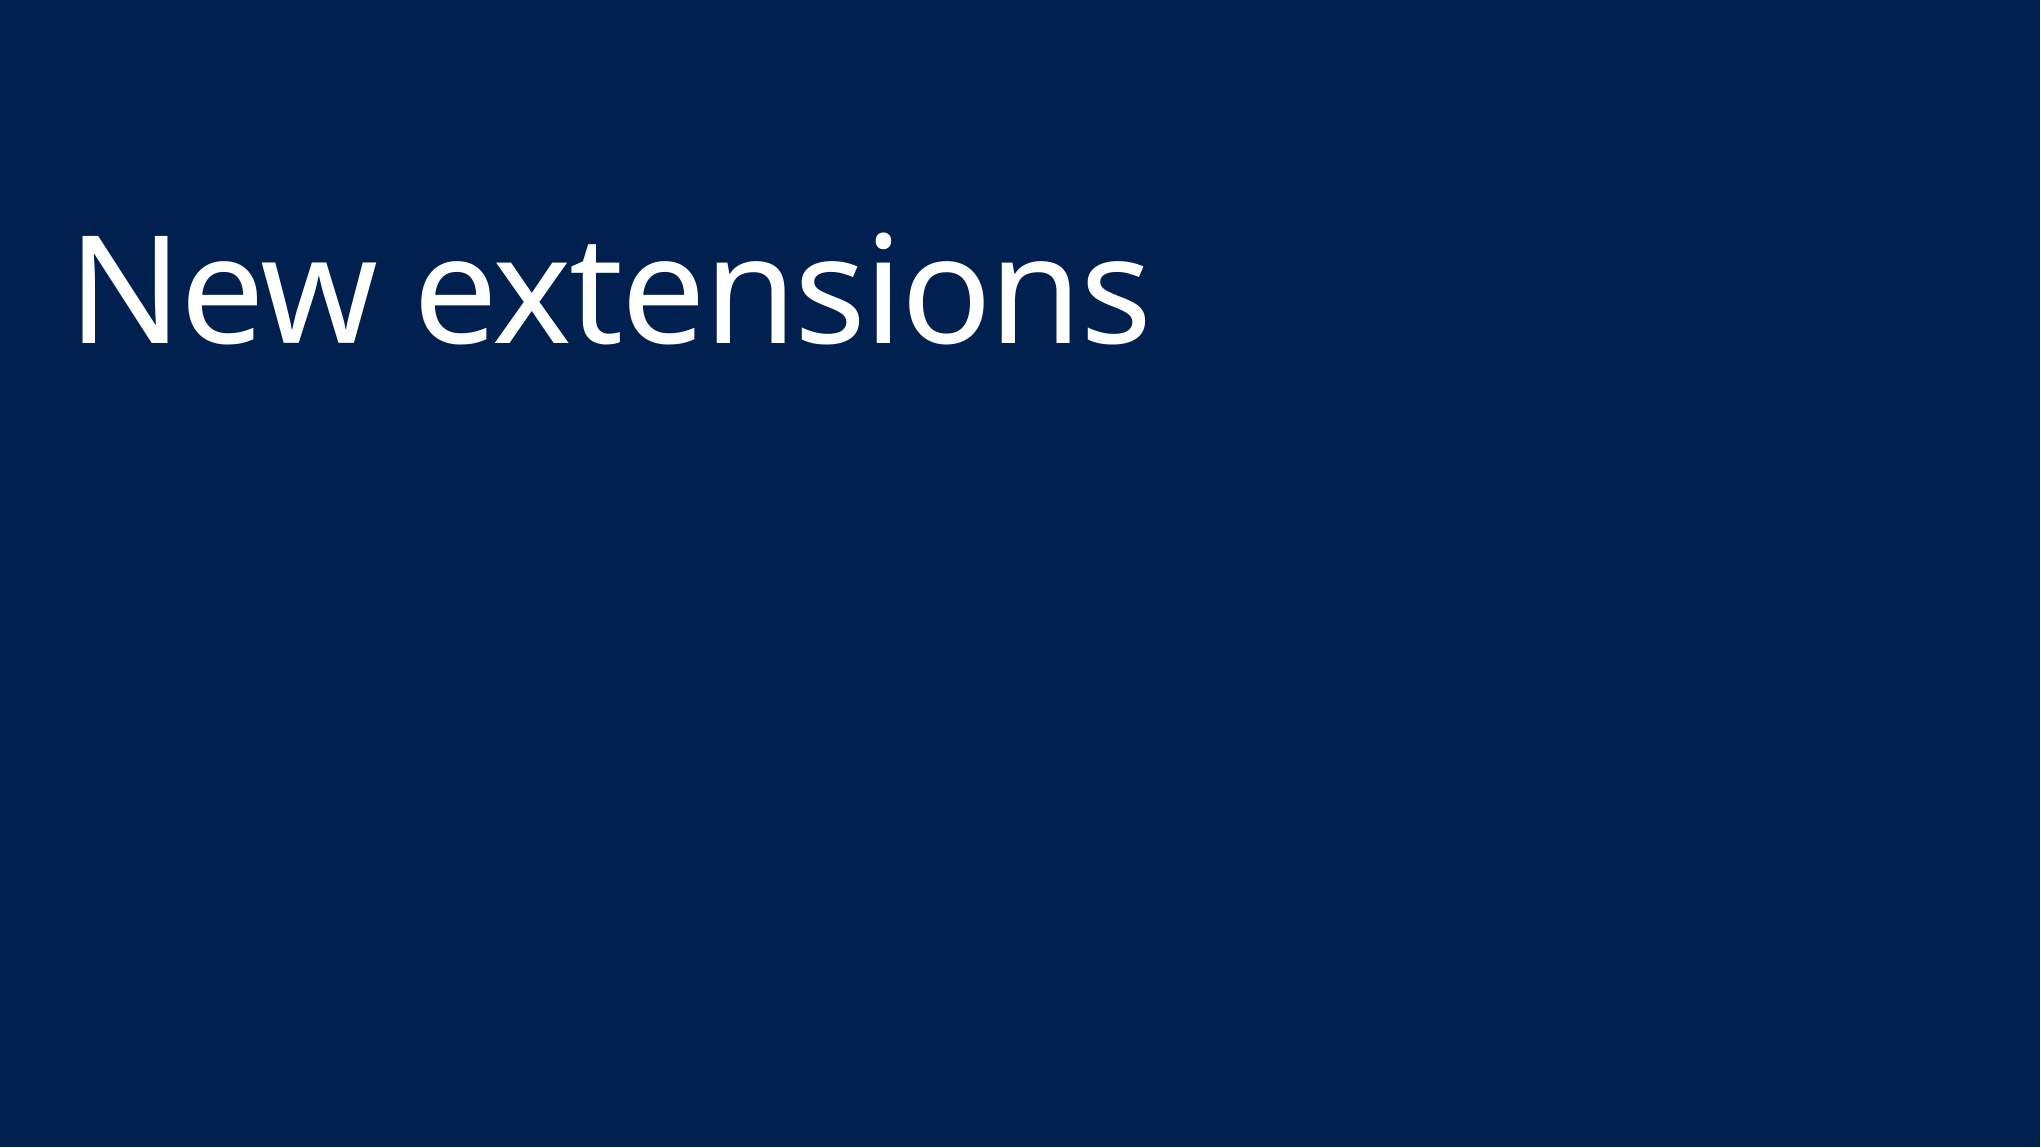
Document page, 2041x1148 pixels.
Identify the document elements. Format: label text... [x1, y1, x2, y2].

title New extensions [45, 198, 1546, 393]
